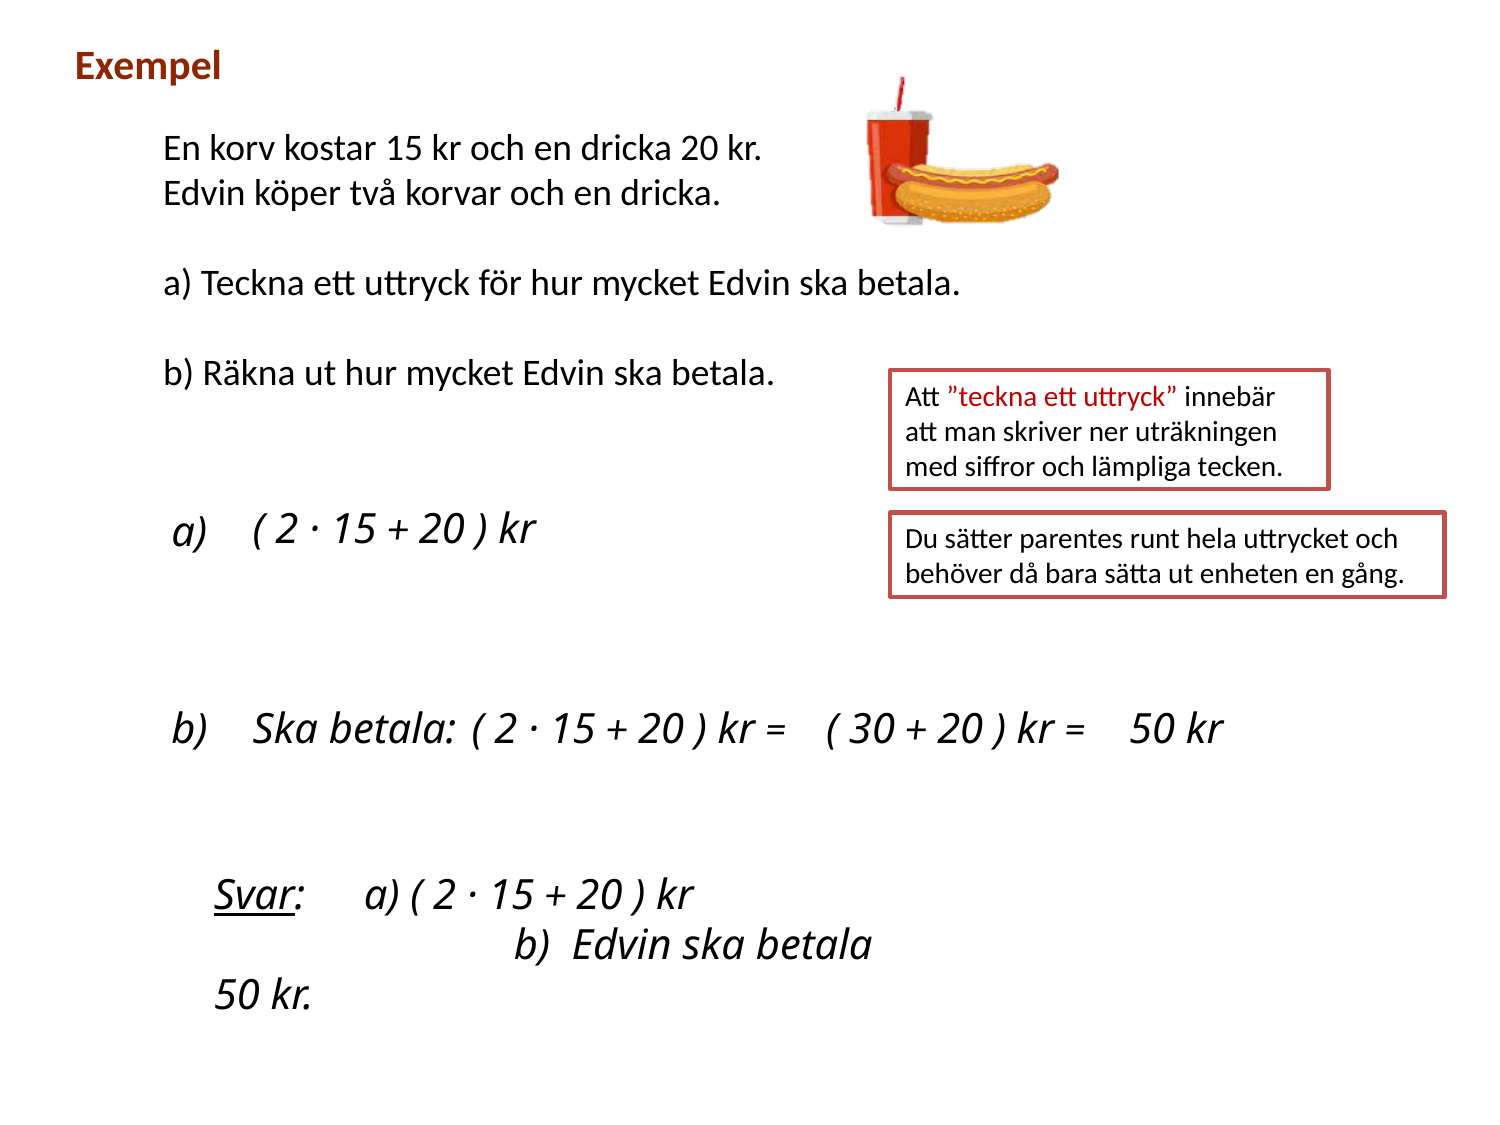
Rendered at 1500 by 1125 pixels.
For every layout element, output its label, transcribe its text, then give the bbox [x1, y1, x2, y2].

picture [832, 65, 1073, 240]
text_box ( 30 + 20 ) kr = [811, 694, 1114, 760]
text_box Exempel [59, 30, 237, 96]
text_box 50 kr [1114, 694, 1278, 760]
text_box Att ”teckna ett uttryck” innebär att man skriver ner uträkningen med siffror och lämpliga tecken. [888, 368, 1331, 491]
text_box Ska betala: [237, 694, 456, 760]
text_box ( 2 · 15 + 20 ) kr [237, 493, 677, 559]
text_box a) [156, 496, 238, 562]
text_box b) [156, 694, 237, 760]
text_box Svar: a) ( 2 · 15 + 20 ) kr b) Edvin ska betala 50 kr. [199, 860, 911, 1026]
text_box En korv kostar 15 kr och en dricka 20 kr. Edvin köper två korvar och en dricka. a) Teckna ett uttryck för hur mycket Edvin ska betala. b) Räkna ut hur mycket Edvin ska betala. [148, 115, 993, 401]
text_box ( 2 · 15 + 20 ) kr = [456, 694, 811, 760]
text_box Du sätter parentes runt hela uttrycket och behöver då bara sätta ut enheten en gång. [888, 510, 1447, 599]
